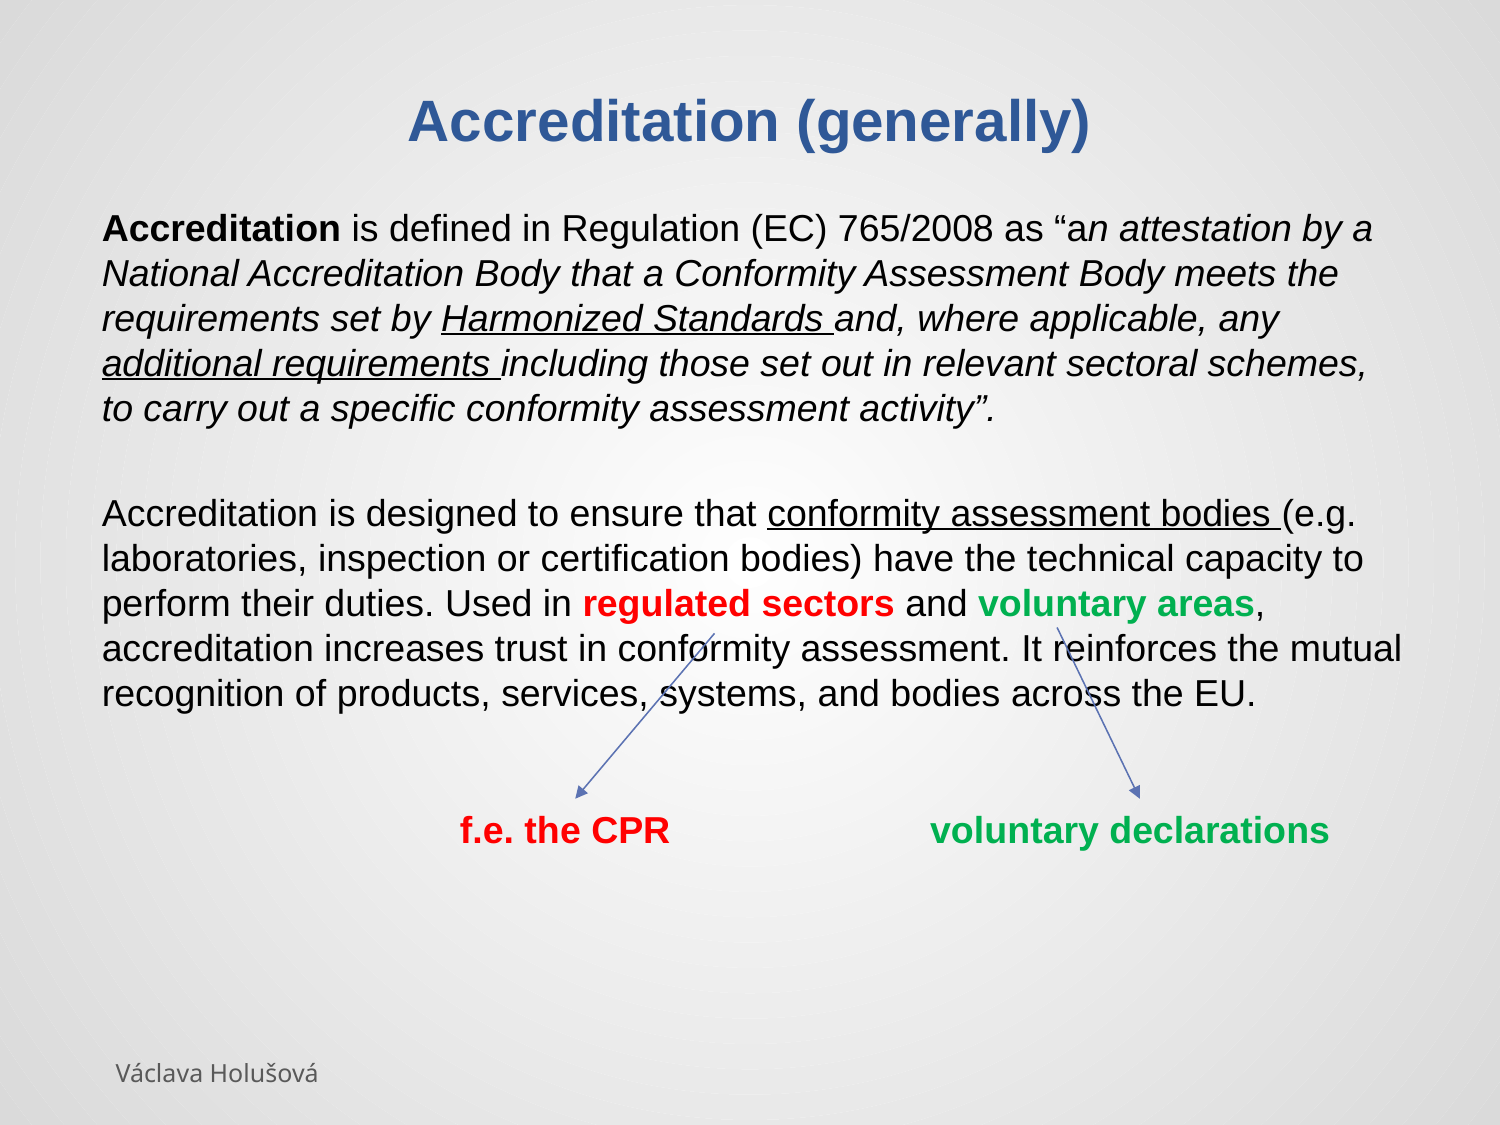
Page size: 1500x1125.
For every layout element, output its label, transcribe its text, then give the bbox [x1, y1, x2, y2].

title Accreditation (generally) [75, 0, 1425, 161]
text_box voluntary declarations [915, 798, 1365, 859]
list Accreditation is defined in Regulation (EC) 765/2008 as “an attestation by a National Accreditation Body that a Conformity Assessment Body meets the requirements set by Harmonized Standards and, where applicable, any additional requirements including those set out in relevant sectoral schemes, to carry out a specific conformity assessment activity”. Accreditation is designed to ensure that conformity assessment bodies (e.g. laboratories, inspection or certification bodies) have the technical capacity to perform their duties. Used in regulated sectors and voluntary areas, accreditation increases trust in conformity assessment. It reinforces the mutual recognition of products, services, systems, and bodies across the EU. [75, 196, 1425, 1059]
text_box f.e. the CPR [445, 798, 706, 859]
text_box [1056, 627, 1140, 799]
footer Václava Holušová [108, 1042, 576, 1103]
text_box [574, 633, 715, 799]
